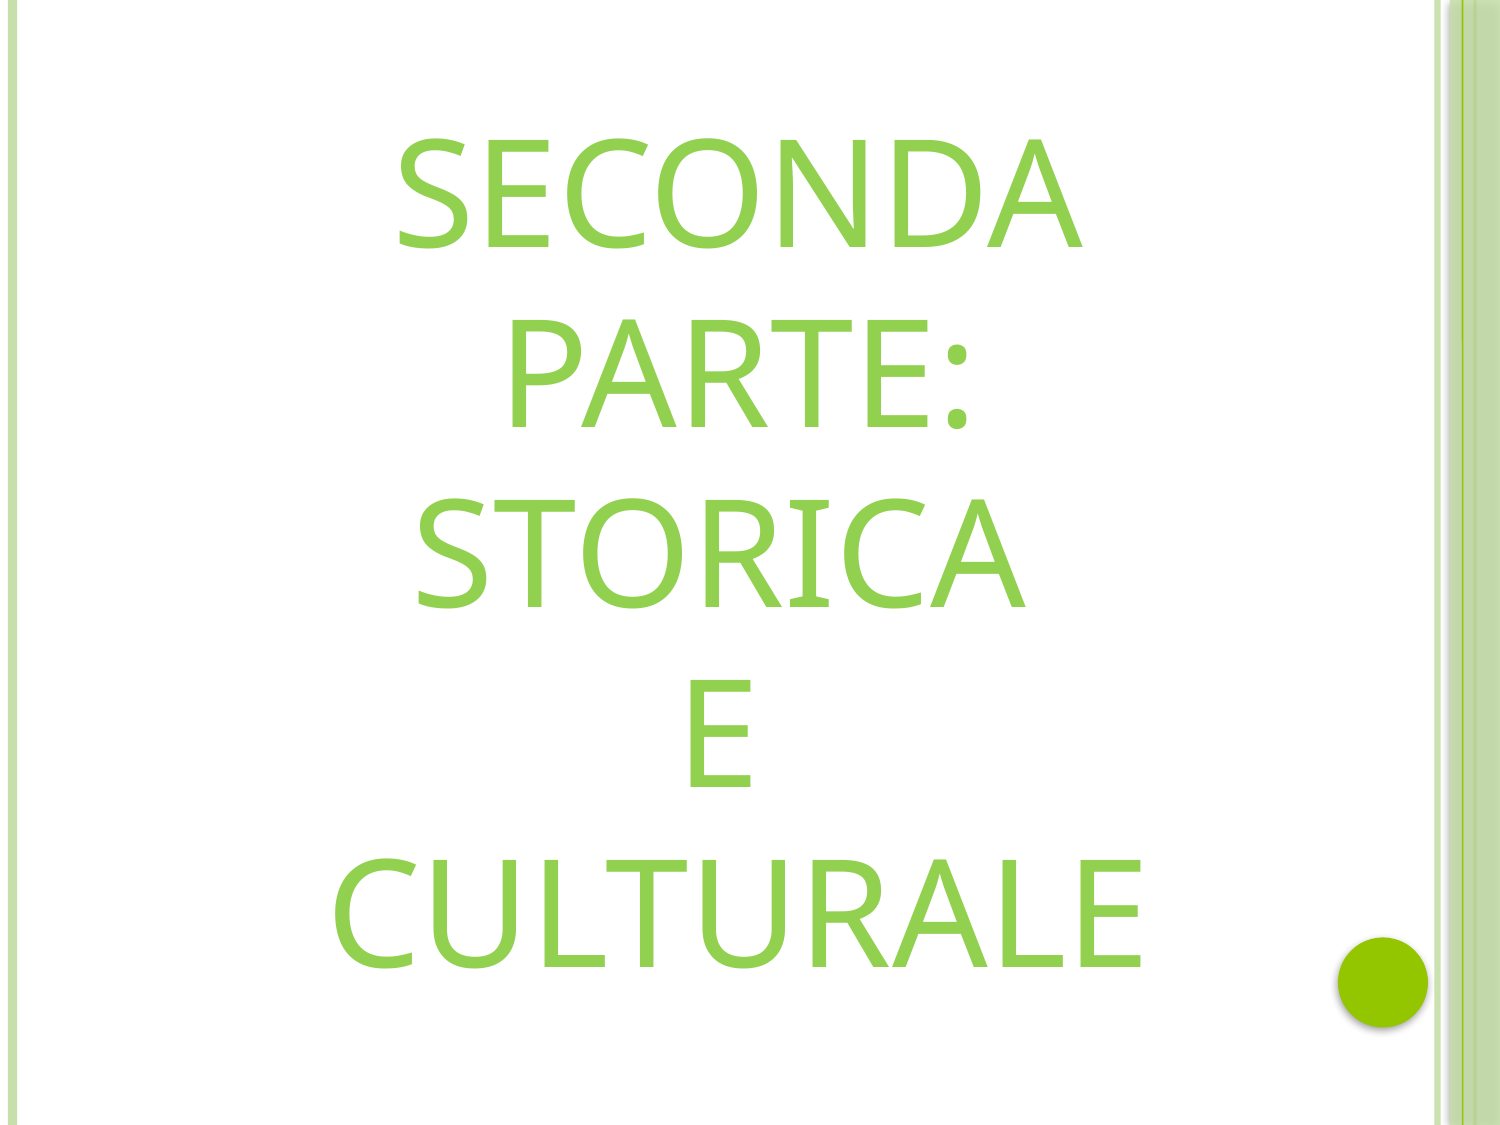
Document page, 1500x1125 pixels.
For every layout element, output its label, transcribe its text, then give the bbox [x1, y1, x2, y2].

text_box SECONDA PARTE: STORICA E CULTURALE [123, 89, 1353, 1005]
